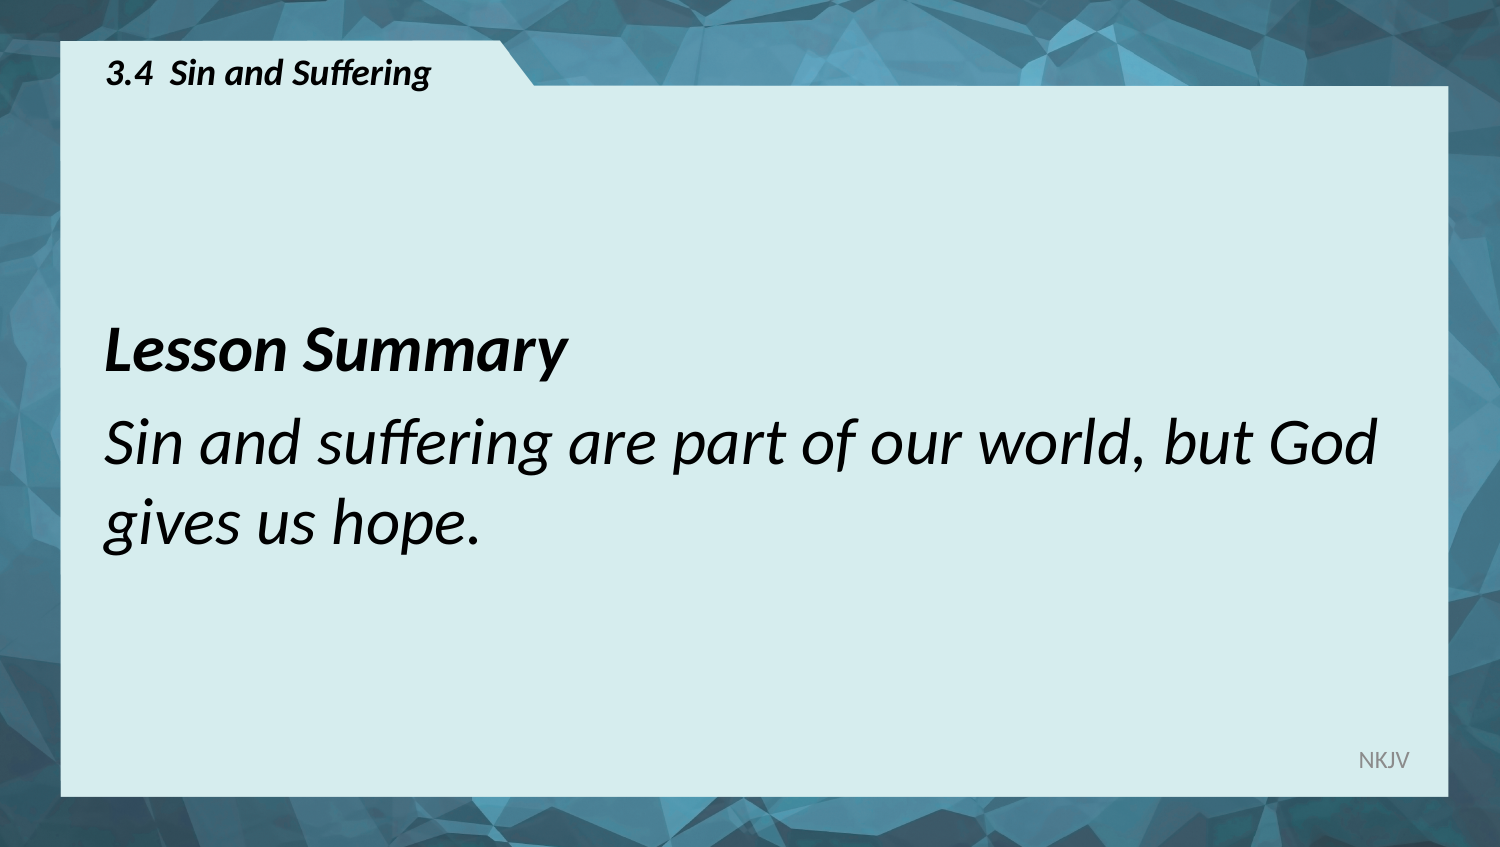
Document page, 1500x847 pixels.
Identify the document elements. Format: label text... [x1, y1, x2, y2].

list Lesson Summary Sin and suffering are part of our world, but God gives us hope. [89, 141, 1403, 722]
picture [0, 0, 1500, 847]
title 3.4 Sin and Suffering [89, 33, 1420, 108]
footer NKJV [950, 736, 1425, 782]
